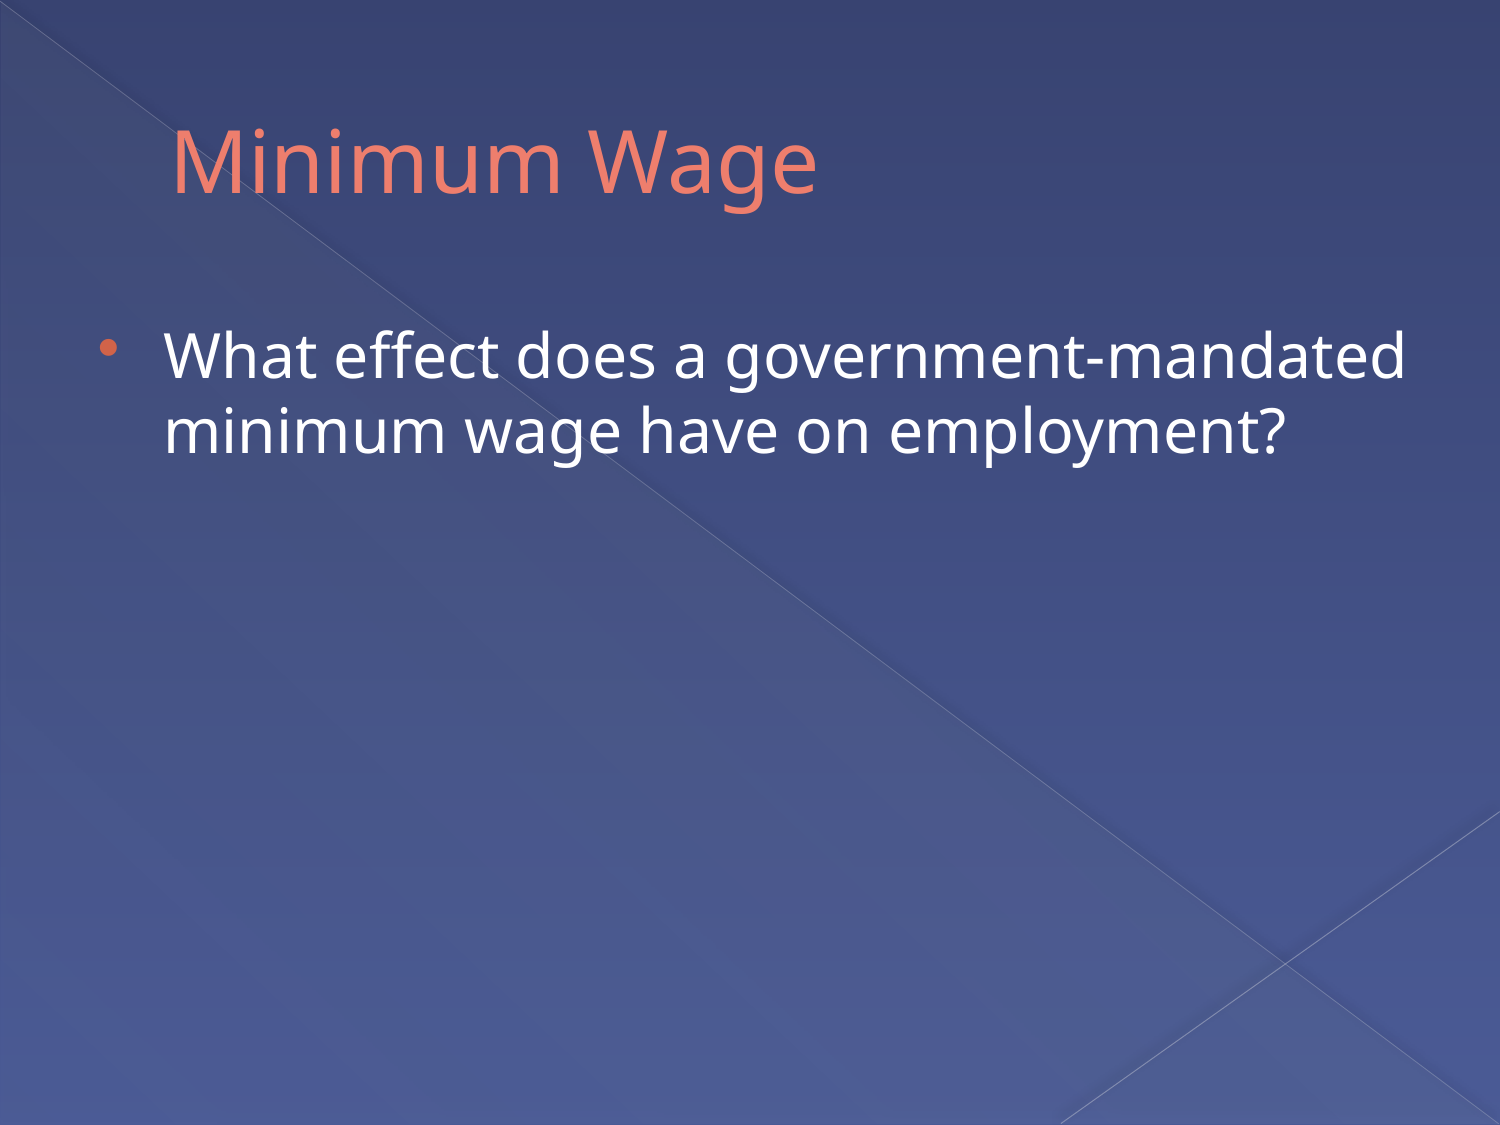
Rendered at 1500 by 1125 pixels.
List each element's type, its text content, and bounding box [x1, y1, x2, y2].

title Minimum Wage [75, 43, 1425, 274]
list What effect does a government-mandated minimum wage have on employment? [75, 308, 1425, 1059]
